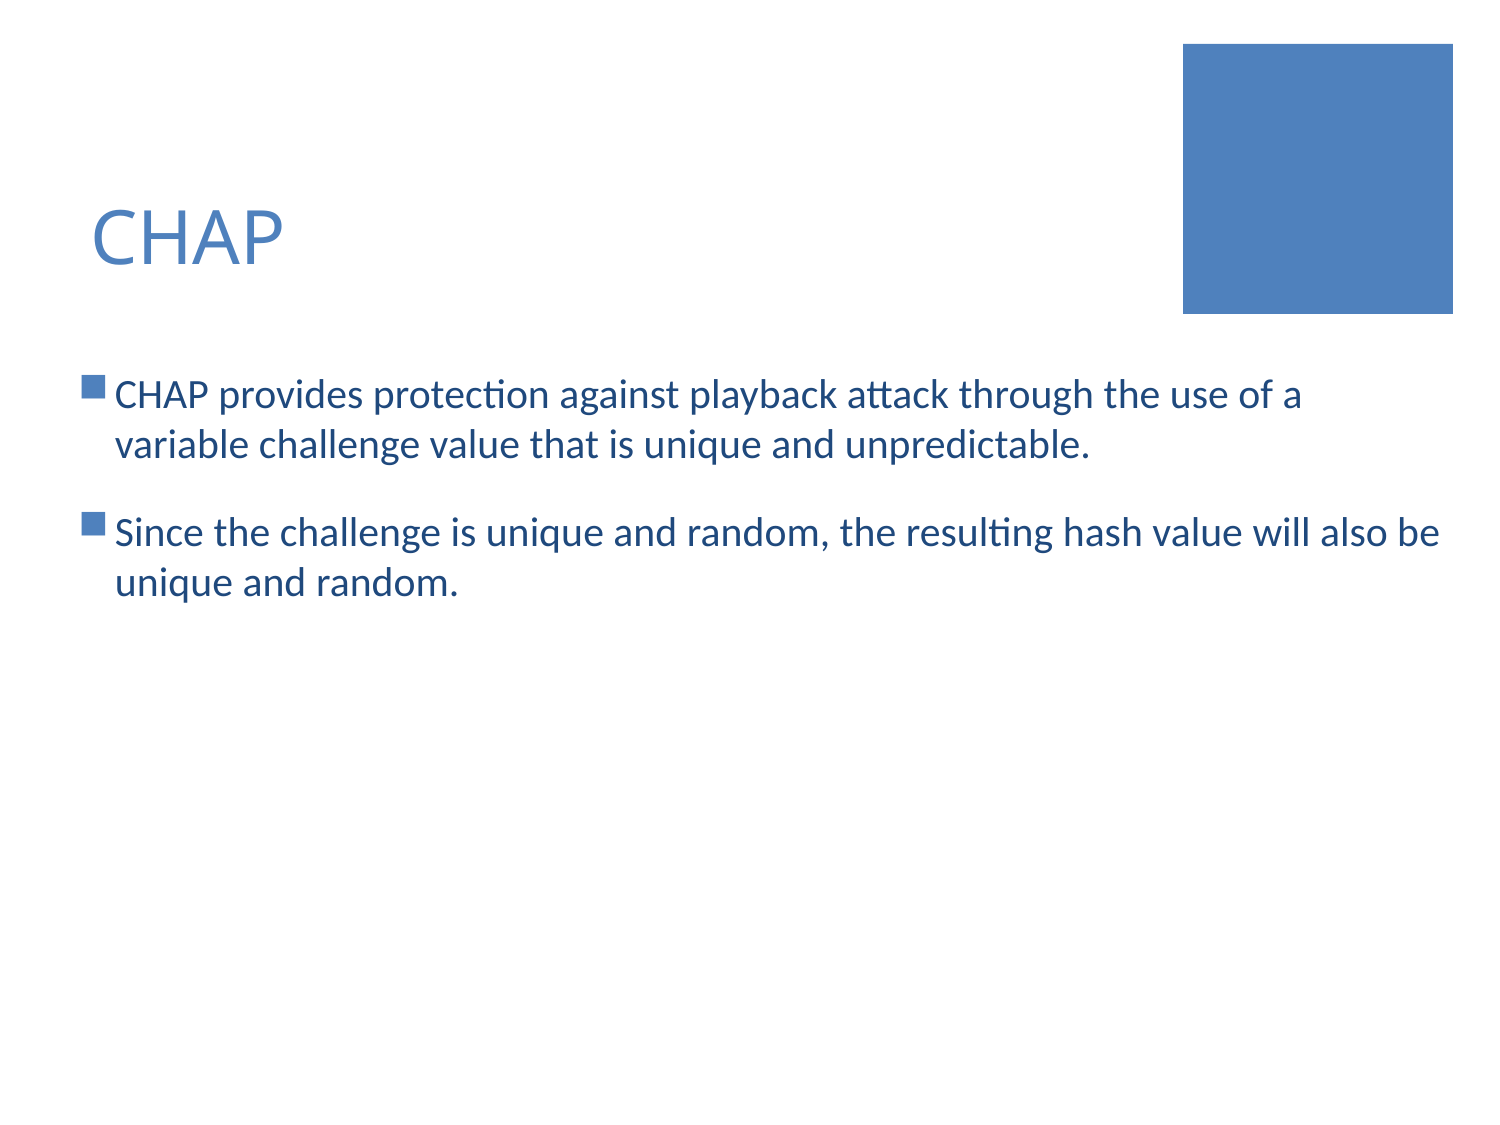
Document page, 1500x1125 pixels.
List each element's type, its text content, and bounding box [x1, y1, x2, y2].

title CHAP [75, 99, 1143, 287]
list CHAP provides protection against playback attack through the use of a variable challenge value that is unique and unpredictable. Since the challenge is unique and random, the resulting hash value will also be unique and random. [62, 359, 1463, 848]
